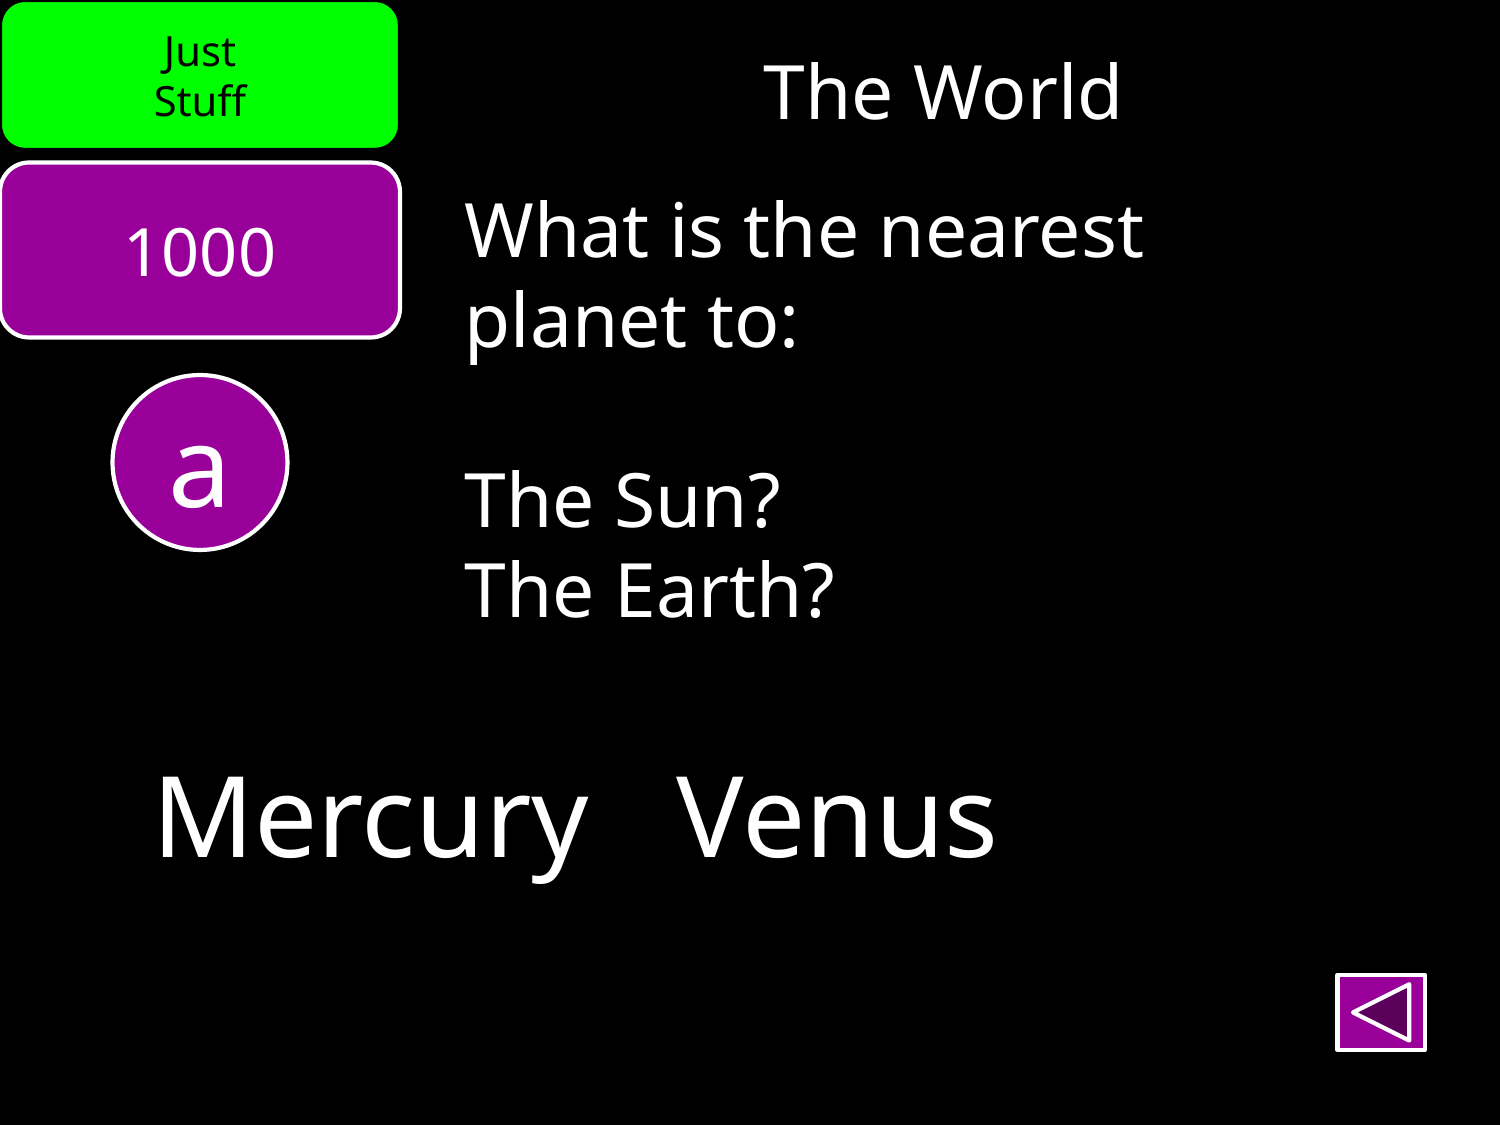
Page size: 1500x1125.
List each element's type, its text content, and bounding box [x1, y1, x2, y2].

text_box a [110, 372, 290, 553]
text_box [1335, 973, 1427, 1052]
text_box The World [749, 37, 1139, 143]
text_box Just Stuff [0, 0, 403, 153]
text_box Mercury Venus [137, 737, 1375, 888]
text_box 1000 [0, 160, 403, 340]
text_box What is the nearest planet to: The Sun? The Earth? [449, 174, 1350, 640]
